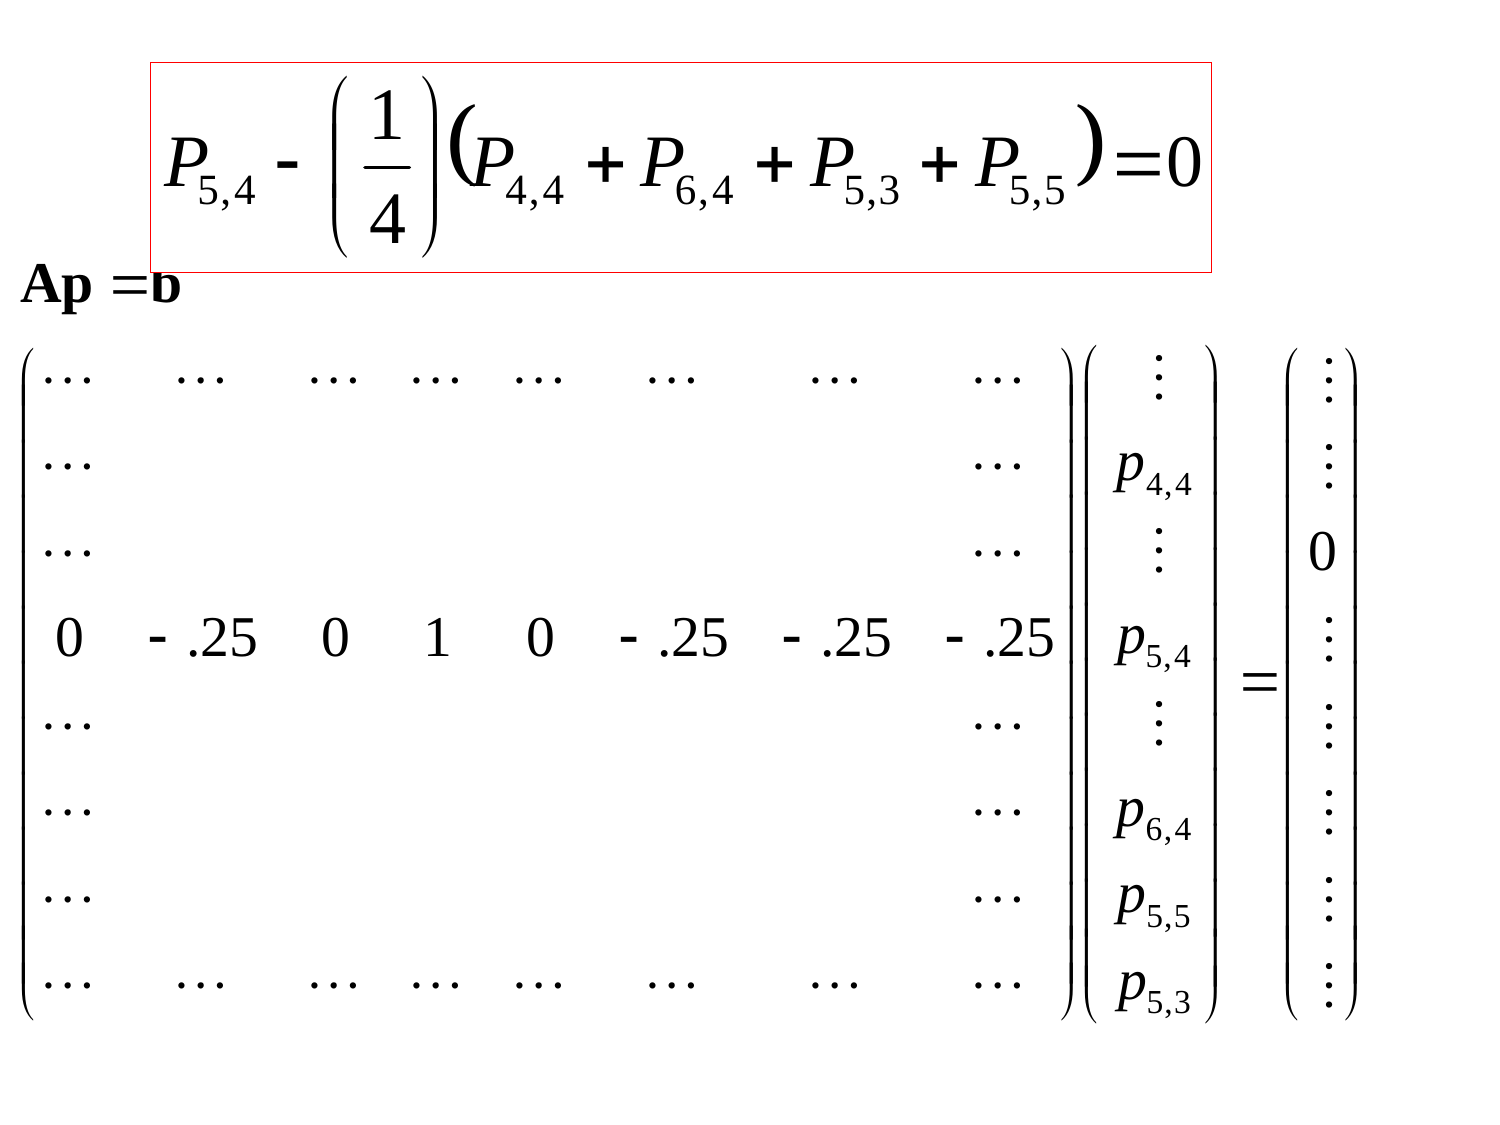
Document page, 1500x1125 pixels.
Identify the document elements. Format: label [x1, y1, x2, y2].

text_box [150, 62, 1213, 273]
text_box [10, 249, 1375, 1038]
